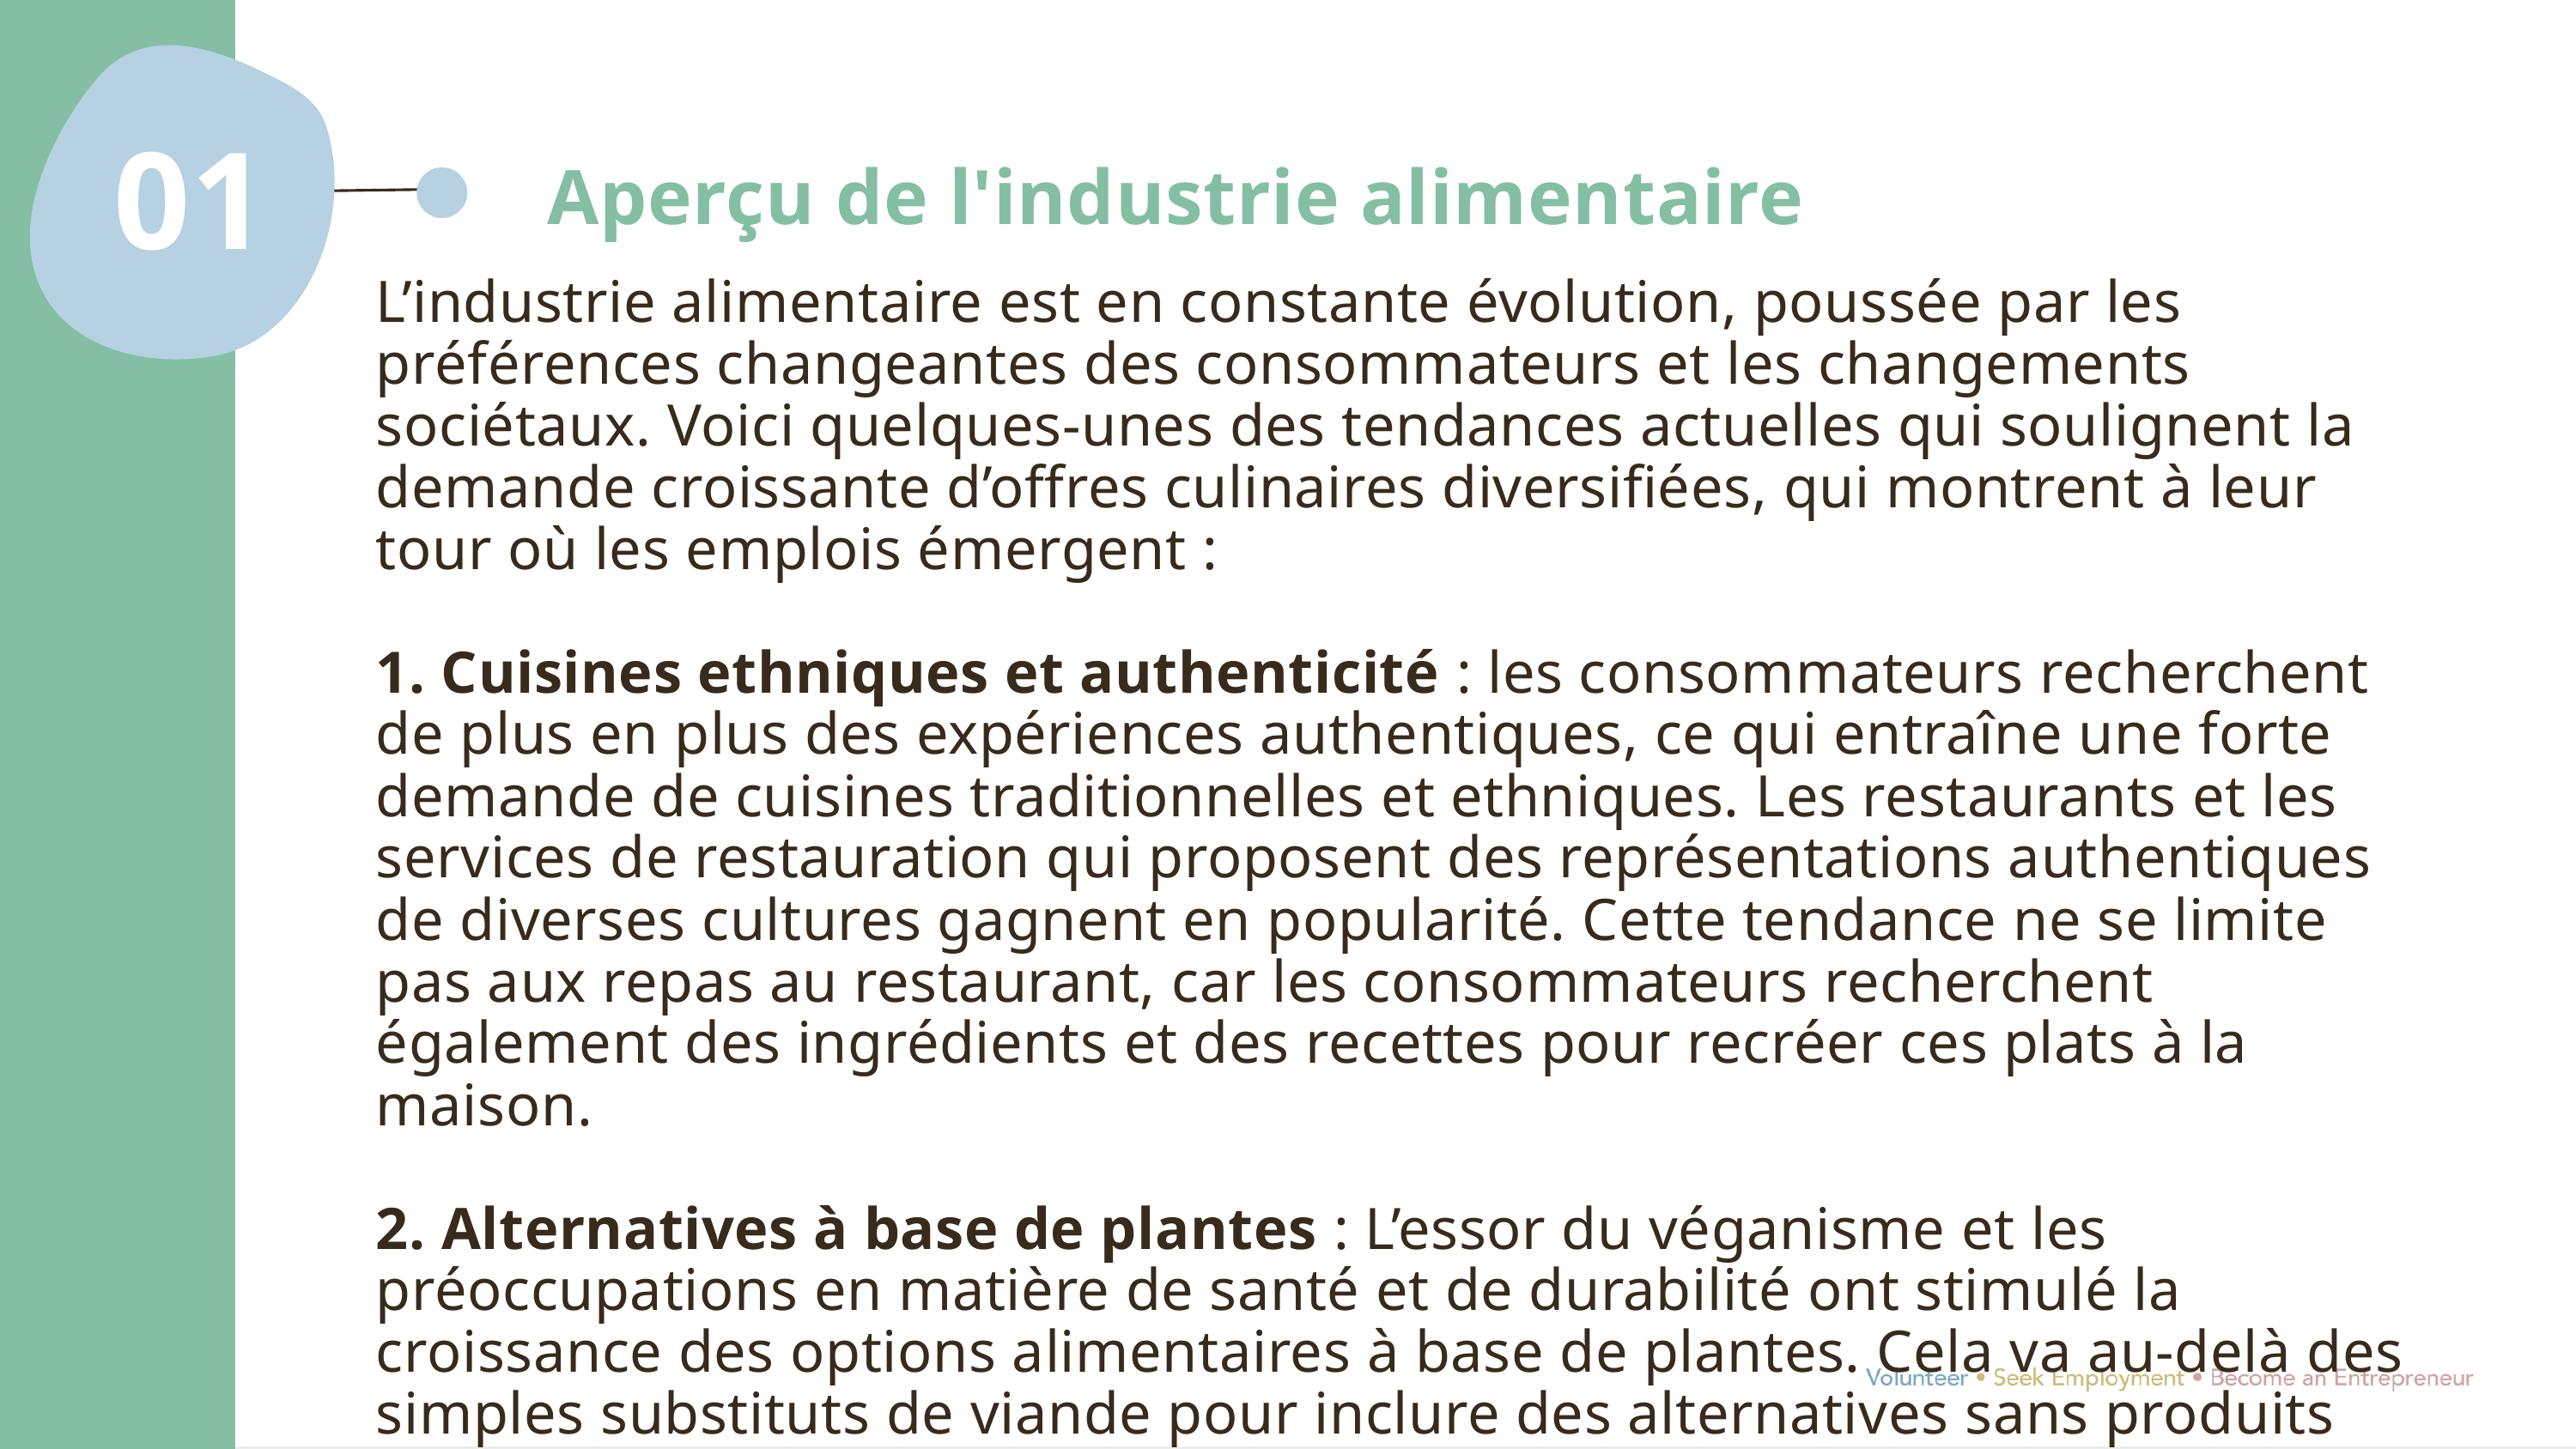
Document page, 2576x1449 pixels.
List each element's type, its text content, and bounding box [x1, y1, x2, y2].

text_box [2408, 1347, 2538, 1421]
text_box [0, 0, 236, 1449]
text_box L’industrie alimentaire est en constante évolution, poussée par les préférences changeantes des consommateurs et les changements sociétaux. Voici quelques-unes des tendances actuelles qui soulignent la demande croissante d’offres culinaires diversifiées, qui montrent à leur tour où les emplois émergent : 1. Cuisines ethniques et authenticité : les consommateurs recherchent de plus en plus des expériences authentiques, ce qui entraîne une forte demande de cuisines traditionnelles et ethniques. Les restaurants et les services de restauration qui proposent des représentations authentiques de diverses cultures gagnent en popularité. Cette tendance ne se limite pas aux repas au restaurant, car les consommateurs recherchent également des ingrédients et des recettes pour recréer ces plats à la maison. 2. Alternatives à base de plantes : L’essor du véganisme et les préoccupations en matière de santé et de durabilité ont stimulé la croissance des options alimentaires à base de plantes. Cela va au-delà des simples substituts de viande pour inclure des alternatives sans produits laitiers et sans œufs, qui deviennent de plus en plus courantes dans les supermarchés et les restaurants. [375, 271, 2408, 1443]
text_box Aperçu de l'industrie alimentaire [547, 131, 2144, 239]
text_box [29, 45, 336, 360]
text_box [416, 167, 468, 219]
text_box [242, 1446, 2570, 1449]
